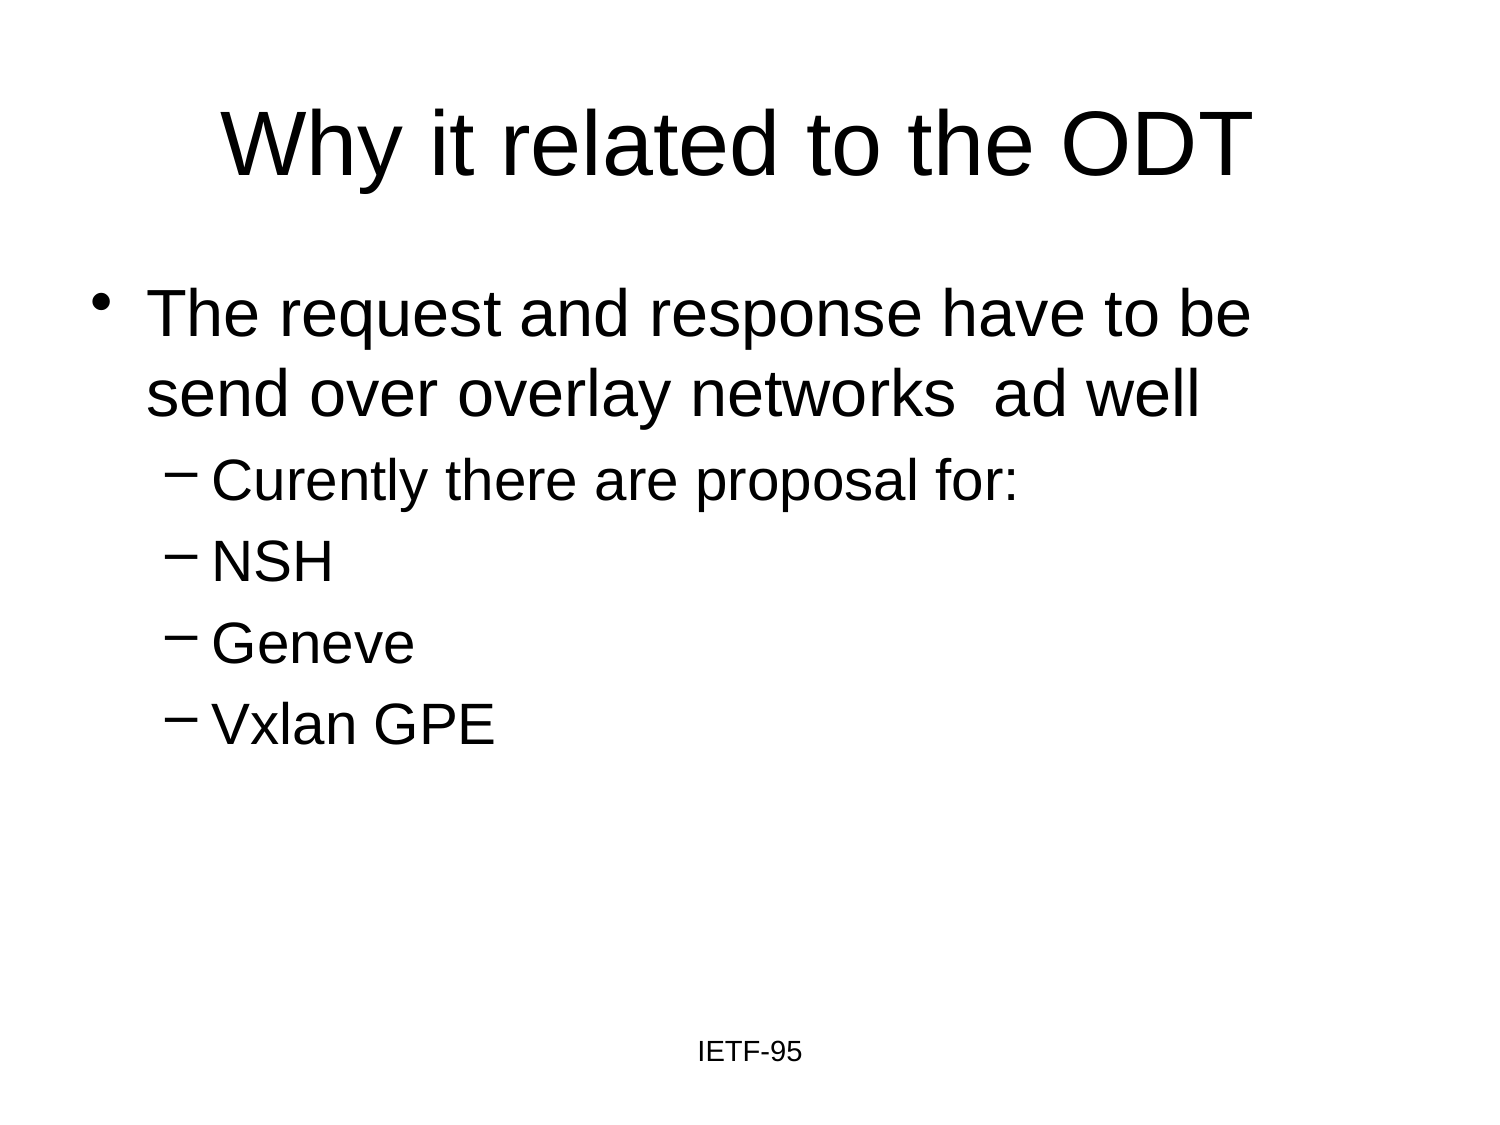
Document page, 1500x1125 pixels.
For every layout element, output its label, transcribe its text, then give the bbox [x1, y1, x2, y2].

list The request and response have to be send over overlay networks ad well Curently there are proposal for: NSH Geneve Vxlan GPE [75, 262, 1425, 1005]
title Why it related to the ODT [75, 45, 1425, 233]
footer IETF-95 [512, 1024, 988, 1103]
